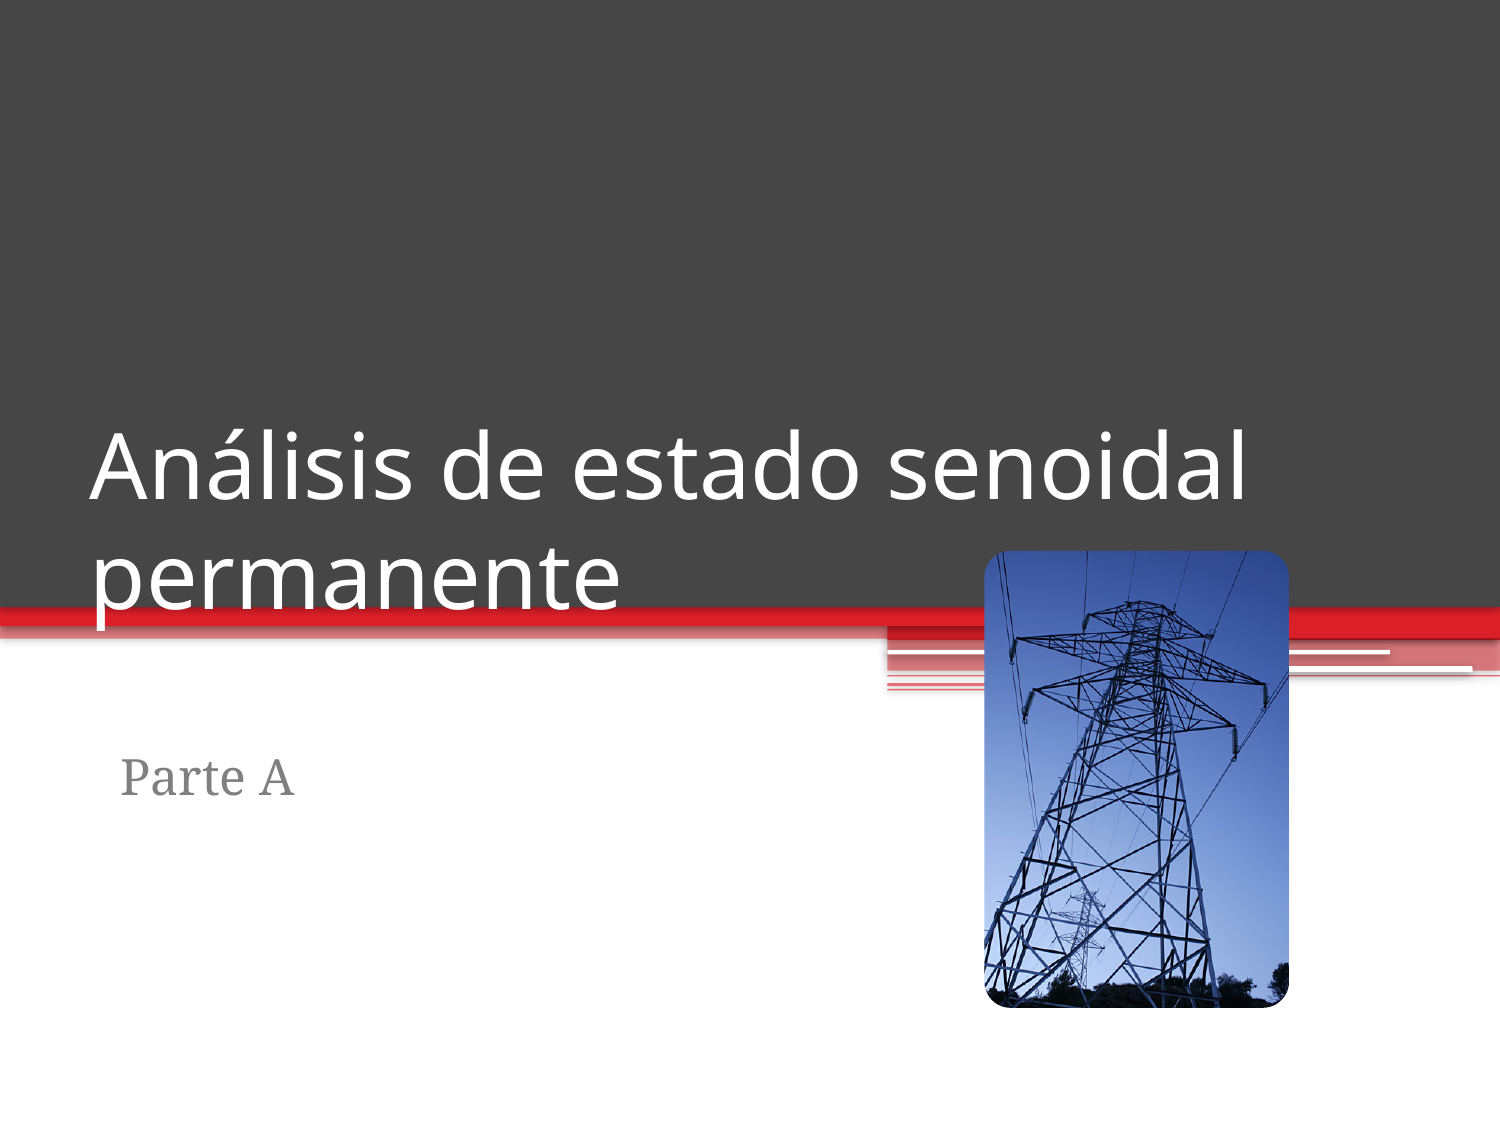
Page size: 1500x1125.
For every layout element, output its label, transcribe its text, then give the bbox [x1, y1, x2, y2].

picture [984, 550, 1290, 1009]
title Análisis de estado senoidal permanente [75, 394, 1463, 636]
text_box Parte A [105, 738, 364, 813]
